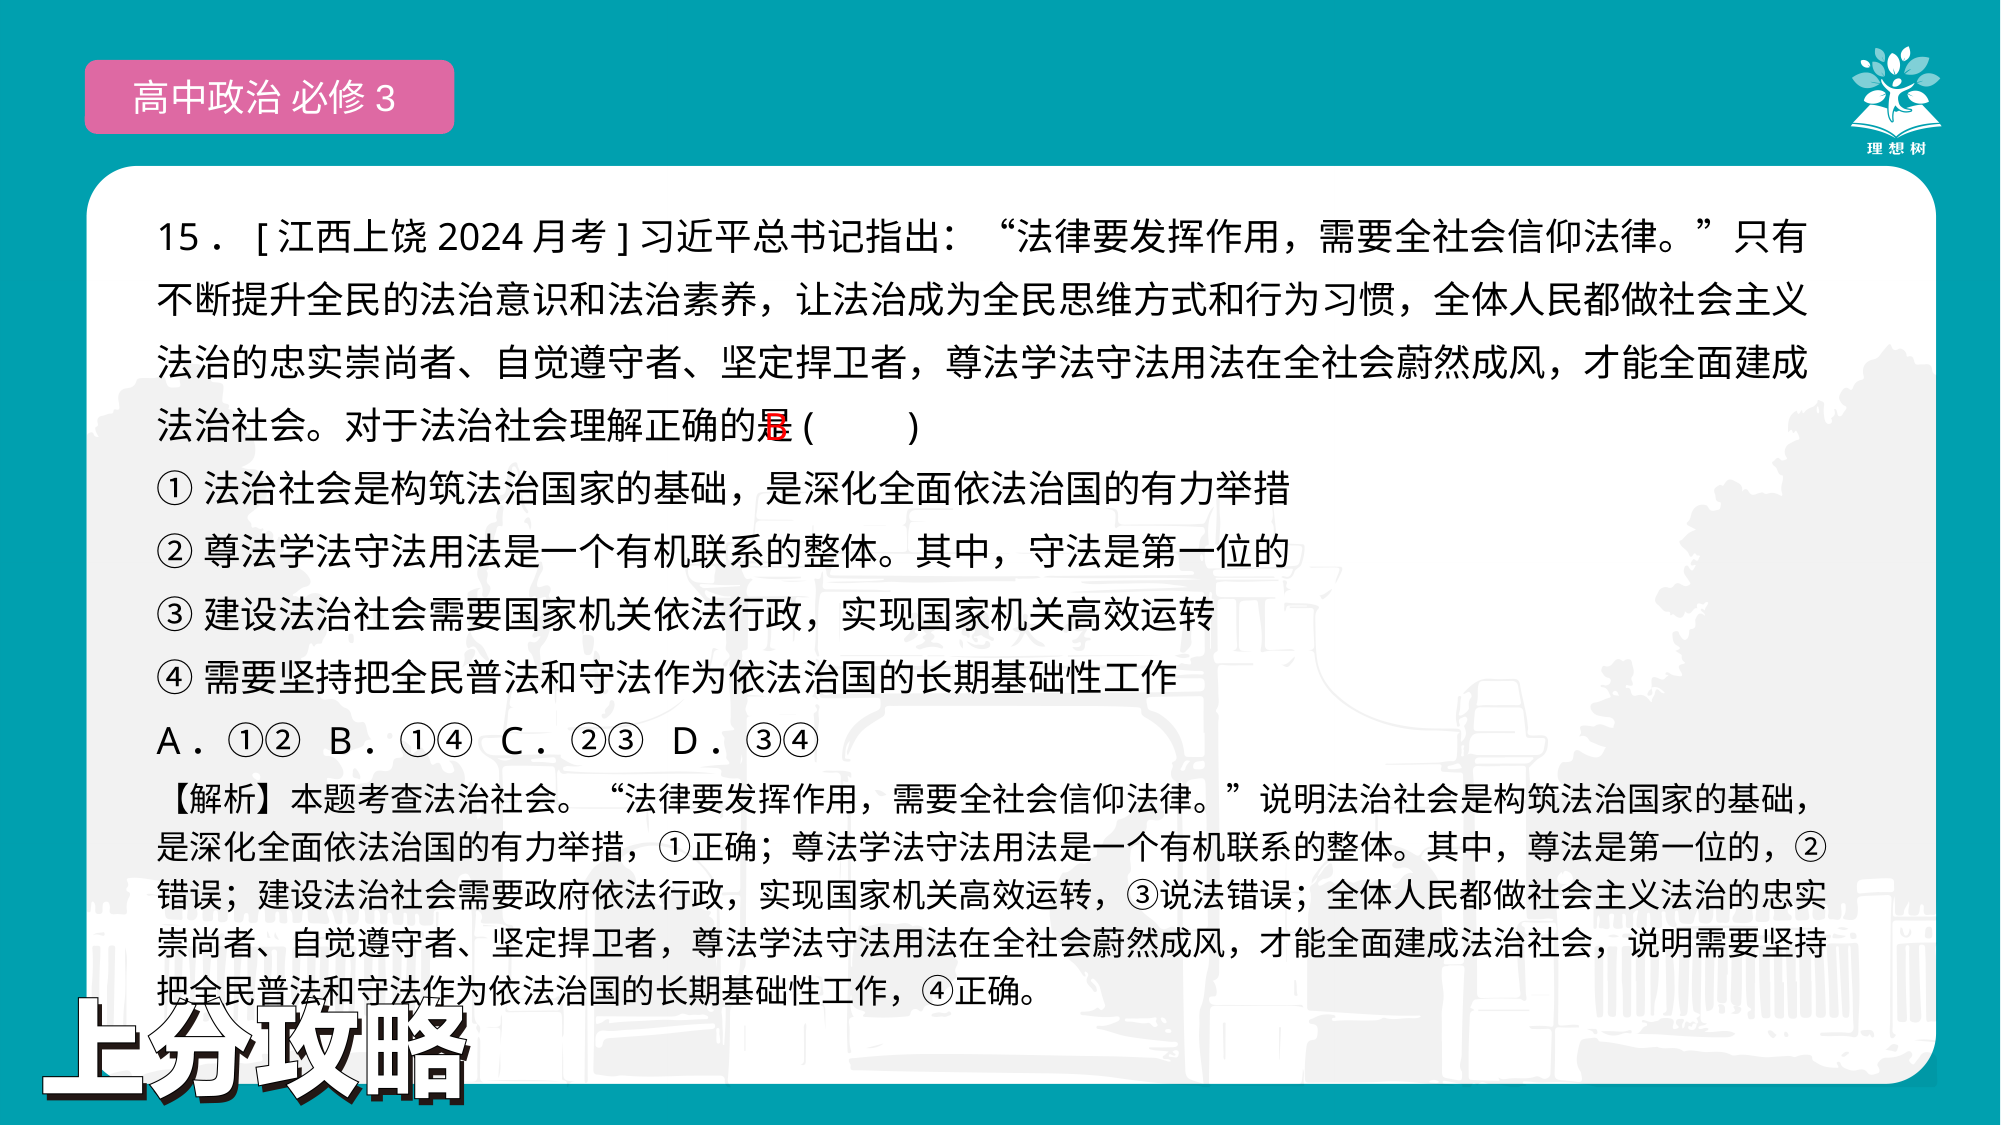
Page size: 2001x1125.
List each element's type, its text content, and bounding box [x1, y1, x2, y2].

text_box 15．[江西上饶2024月考]习近平总书记指出：“法律要发挥作用，需要全社会信仰法律。”只有不断提升全民的法治意识和法治素养，让法治成为全民思维方式和行为习惯，全体人民都做社会主义法治的忠实崇尚者、自觉遵守者、坚定捍卫者，尊法学法守法用法在全社会蔚然成风，才能全面建成法治社会。对于法治社会理解正确的是( ) ①法治社会是构筑法治国家的基础，是深化全面依法治国的有力举措 ②尊法学法守法用法是一个有机联系的整体。其中，守法是第一位的 ③建设法治社会需要国家机关依法行政，实现国家机关高效运转 ④需要坚持把全民普法和守法作为依法治国的长期基础性工作 A．①② B．①④ C．②③ D．③④ [141, 187, 1824, 763]
text_box 高中政治 必修3 [83, 58, 456, 135]
picture [0, 0, 2001, 1125]
text_box B [749, 372, 860, 455]
text_box 【解析】本题考查法治社会。“法律要发挥作用，需要全社会信仰法律。”说明法治社会是构筑法治国家的基础，是深化全面依法治国的有力举措，①正确；尊法学法守法用法是一个有机联系的整体。其中，尊法是第一位的，②错误；建设法治社会需要政府依法行政，实现国家机关高效运转，③说法错误；全体人民都做社会主义法治的忠实崇尚者、自觉遵守者、坚定捍卫者，尊法学法守法用法在全社会蔚然成风，才能全面建成法治社会，说明需要坚持把全民普法和守法作为依法治国的长期基础性工作，④正确。 [141, 763, 1843, 1018]
